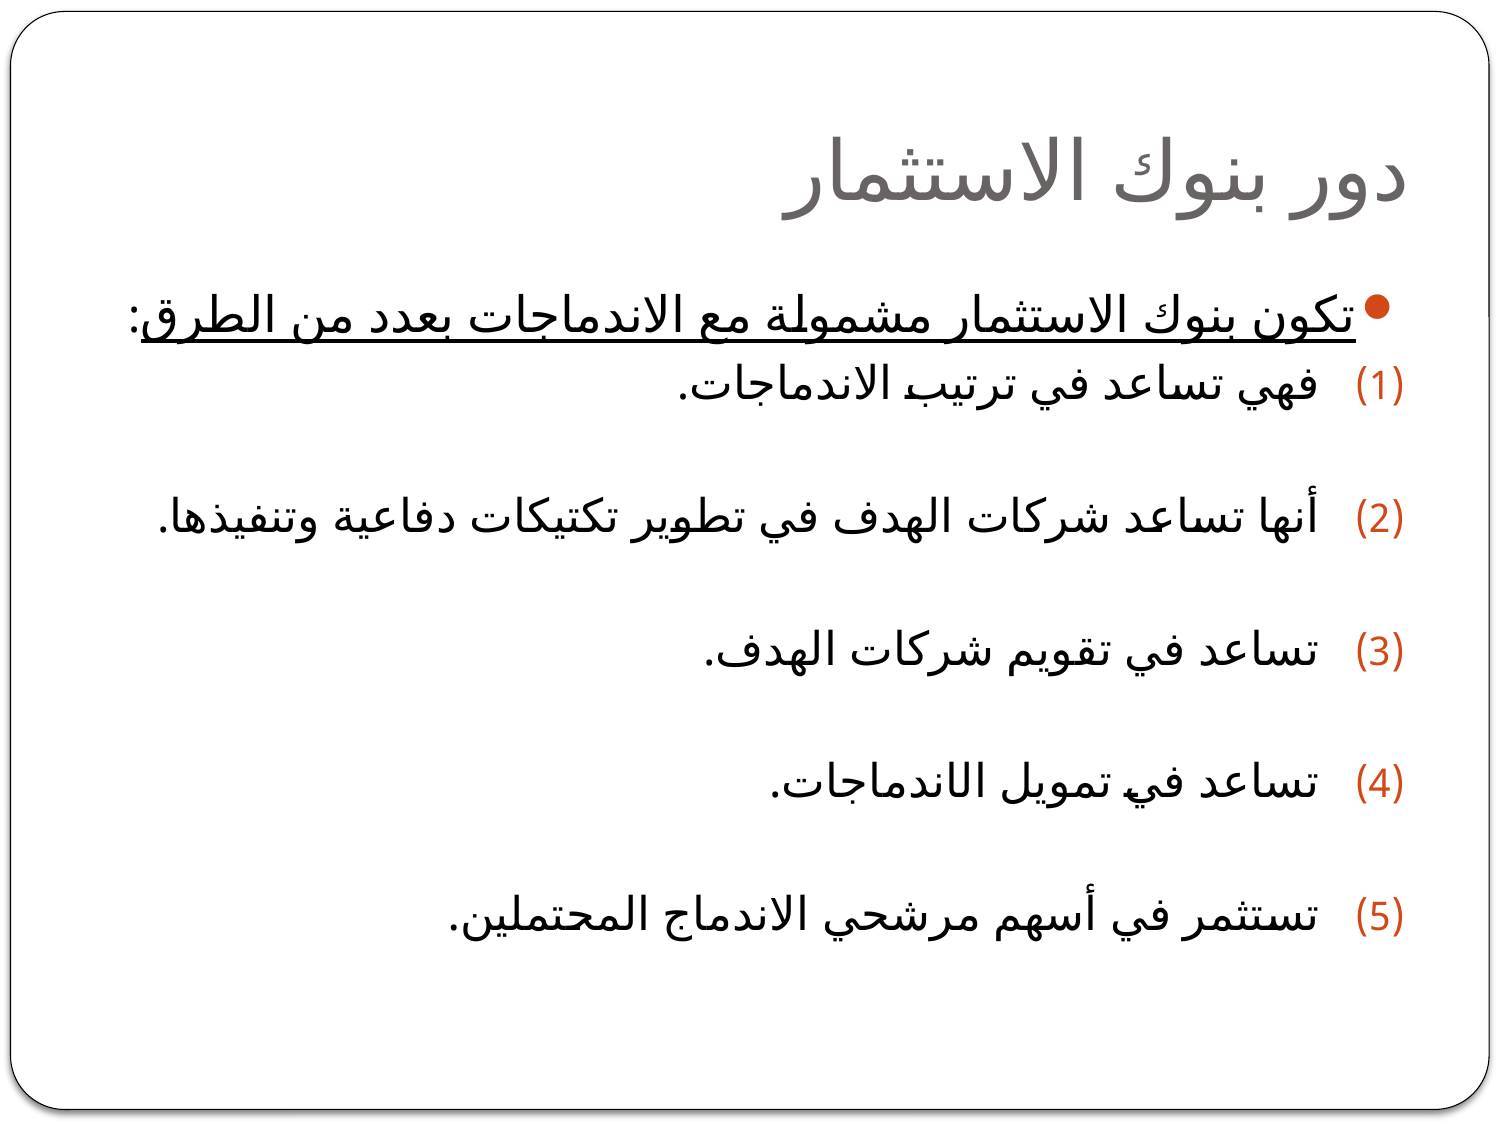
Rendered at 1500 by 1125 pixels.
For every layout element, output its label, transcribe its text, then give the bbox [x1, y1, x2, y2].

title دور بنوك الاستثمار [150, 45, 1425, 233]
list تكون بنوك الاستثمار مشمولة مع الاندماجات بعدد من الطرق: فهي تساعد في ترتيب الاندماجات. أنها تساعد شركات الهدف في تطوير تكتيكات دفاعية وتنفيذها. تساعد في تقويم شركات الهدف. تساعد في تمويل الاندماجات. تستثمر في أسهم مرشحي الاندماج المحتملين. [112, 275, 1413, 1000]
